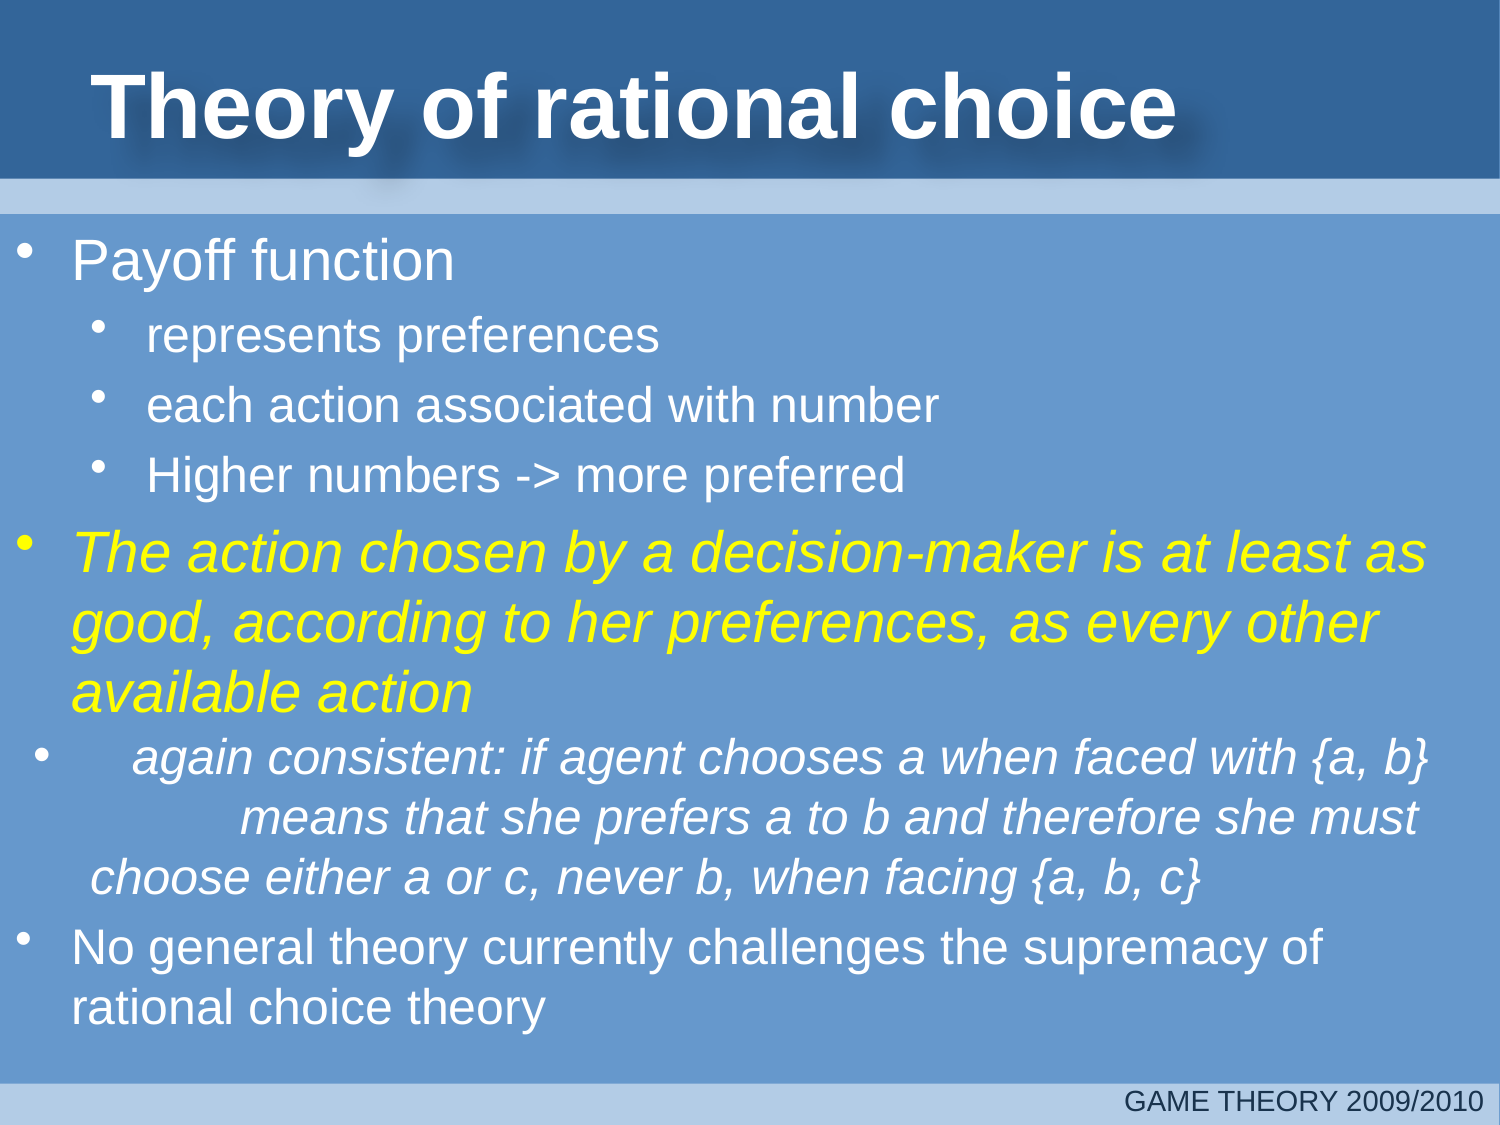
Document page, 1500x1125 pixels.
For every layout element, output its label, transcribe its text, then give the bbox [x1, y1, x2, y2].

title Theory of rational choice [74, 42, 1436, 162]
text_box GAME THEORY 2009/2010 [1109, 1078, 1500, 1125]
text_box Payoff function represents preferences each action associated with number Higher numbers -> more preferred The action chosen by a decision-maker is at least as good, according to her preferences, as every other available action again consistent: if agent chooses a when faced with {a, b} means that she prefers a to b and therefore she must choose either a or c, never b, when facing {a, b, c} No general theory currently challenges the supremacy of rational choice theory [0, 215, 1500, 1078]
